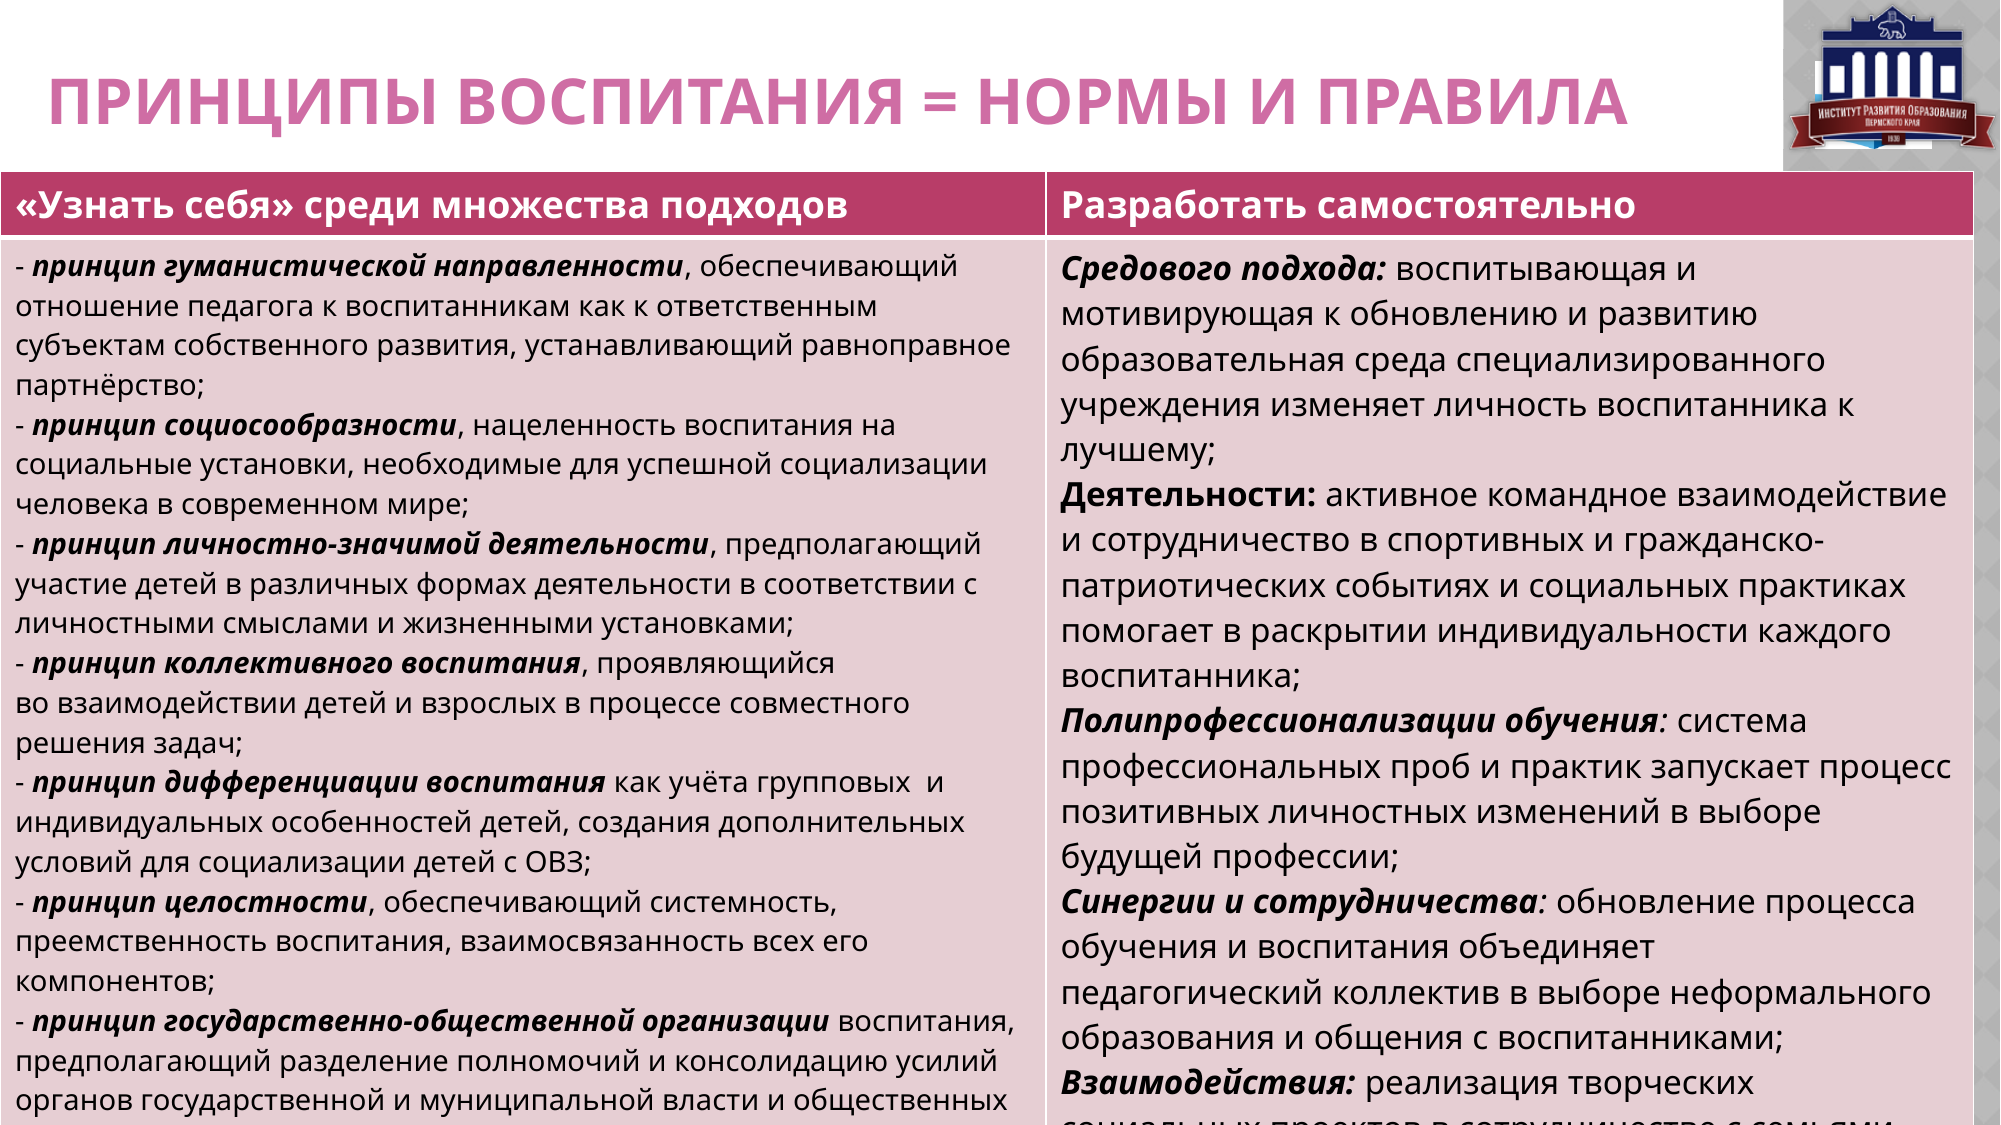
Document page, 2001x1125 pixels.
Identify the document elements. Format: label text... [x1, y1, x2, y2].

table_cell Средового подхода: воспитывающая и мотивирующая к обновлению и развитию образовательная среда специализированного учреждения изменяет личность воспитанника к лучшему; Деятельности: активное командное взаимодействие и сотрудничество в спортивных и гражданско-патриотических событиях и социальных практиках помогает в раскрытии индивидуальности каждого воспитанника; Полипрофессионализации обучения: система профессиональных проб и практик запускает процесс позитивных личностных изменений в выборе будущей профессии; Синергии и сотрудничества: обновление процесса обучения и воспитания объединяет педагогический коллектив в выборе неформального образования и общения с воспитанниками; Взаимодействия: реализация творческих социальных проектов в сотрудничестве с семьями обучающихся учит преобразовывать окружающий мир и свою жизнь. [1047, 240, 1973, 1125]
picture [1784, 0, 2000, 155]
table_header Разработать самостоятельно [1047, 172, 1973, 235]
title Принципы воспитания = нормы и правила [25, 52, 1684, 138]
table_header «Узнать себя» среди множества подходов [1, 172, 1045, 235]
table_cell - принцип гуманистической направленности, обеспечивающий отношение педагога к воспитанникам как к ответственным субъектам собственного развития, устанавливающий равноправное партнёрство; - принцип социосообразности, нацеленность воспитания на социальные установки, необходимые для успешной социализации человека в современном мире; - принцип личностно-значимой деятельности, предполагающий участие детей в различных формах деятельности в соответствии с личностными смыслами и жизненными установками; - принцип коллективного воспитания, проявляющийся во взаимодействии детей и взрослых в процессе совместного решения задач; - принцип дифференциации воспитания как учёта групповых и индивидуальных особенностей детей, создания дополнительных условий для социализации детей с ОВЗ; - принцип целостности, обеспечивающий системность, преемственность воспитания, взаимосвязанность всех его компонентов; - принцип государственно-общественной организации воспитания, предполагающий разделение полномочий и консолидацию усилий органов государственной и муниципальной власти и общественных институтов в воспитании; - принцип результативности… [1, 240, 1045, 1125]
